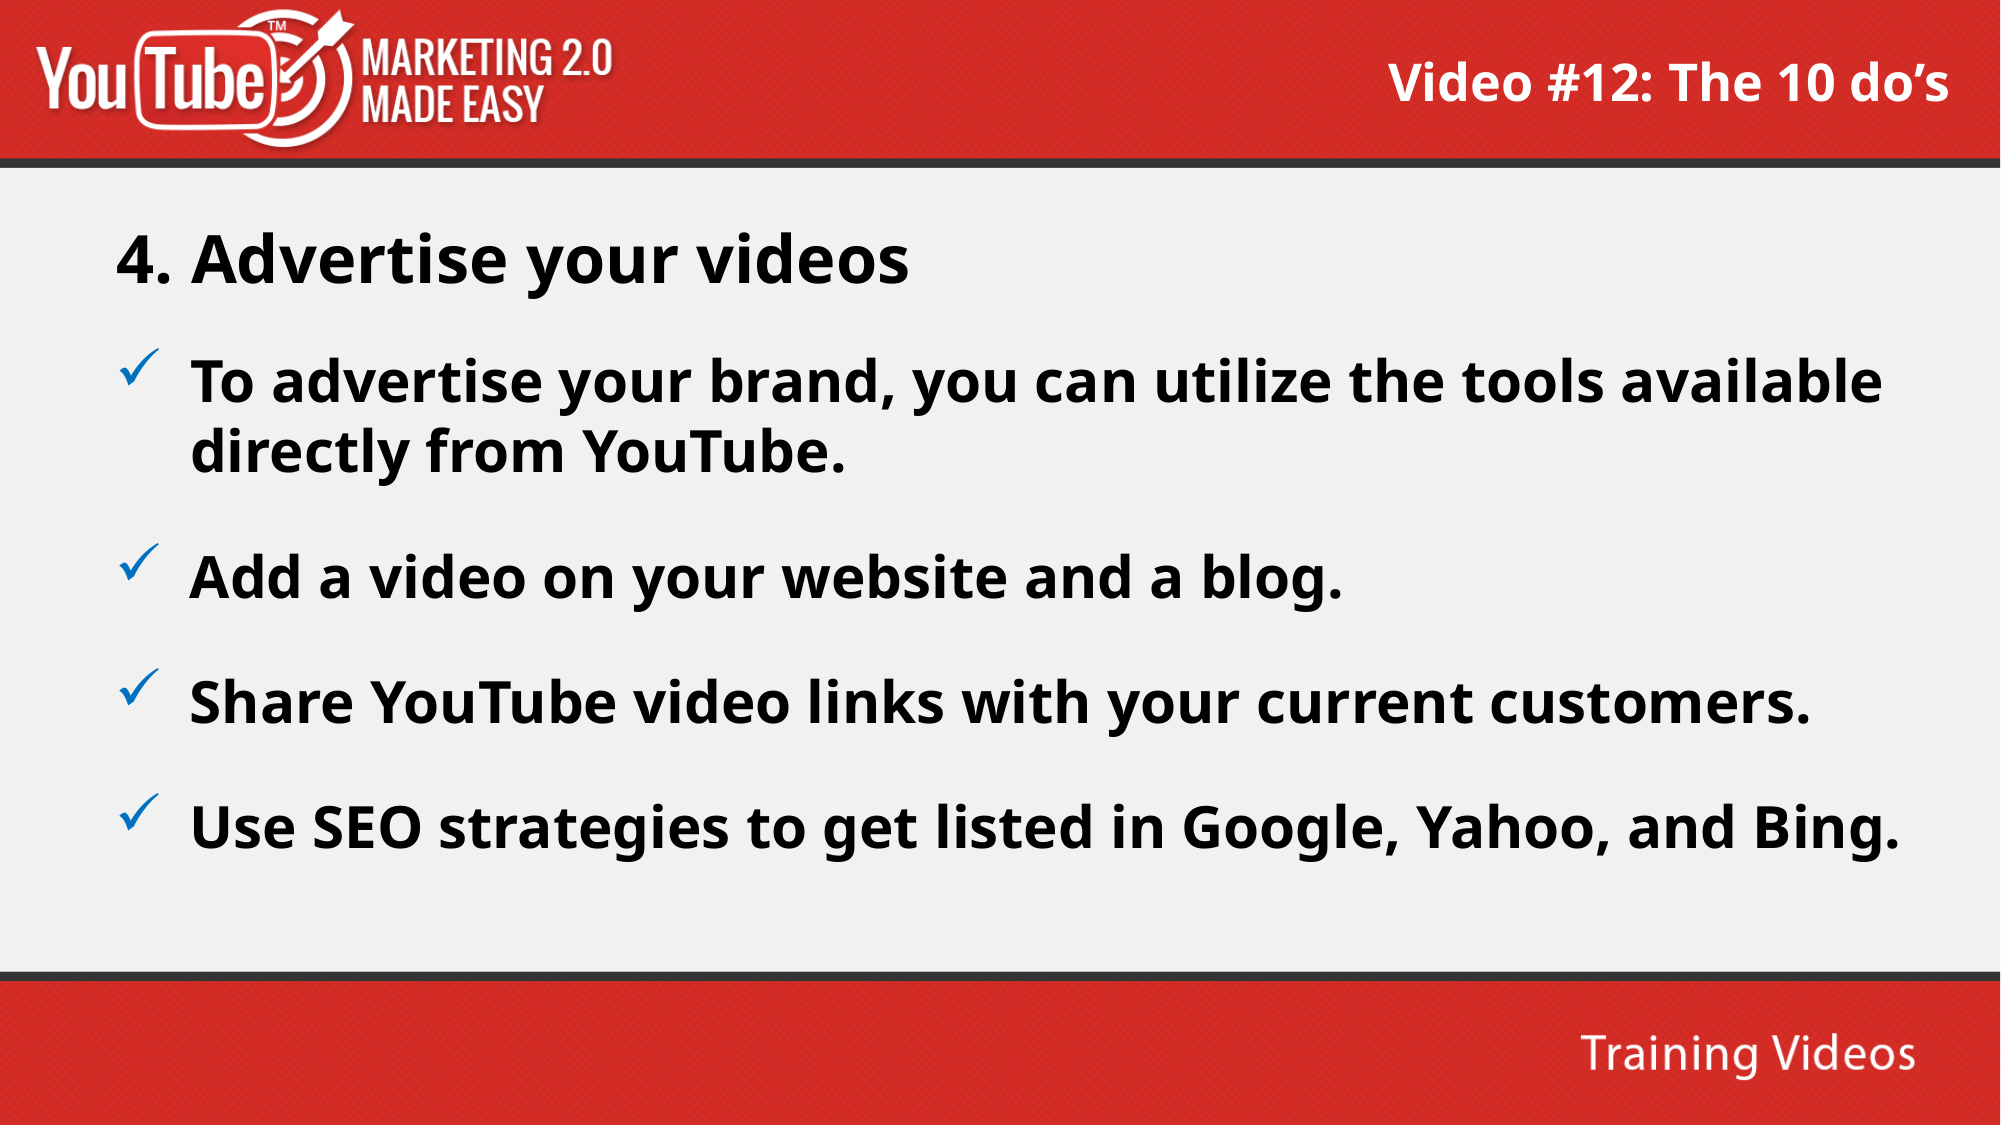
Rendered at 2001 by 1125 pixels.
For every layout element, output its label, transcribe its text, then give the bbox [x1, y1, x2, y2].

text_box To advertise your brand, you can utilize the tools available directly from YouTube. [100, 336, 1967, 492]
picture [0, 0, 2001, 1125]
text_box Use SEO strategies to get listed in Google, Yahoo, and Bing. [100, 782, 1953, 868]
text_box Video #12: The 10 do’s [899, 41, 1979, 119]
text_box Add a video on your website and a blog. [100, 532, 1953, 618]
text_box 4. Advertise your videos [84, 209, 1922, 305]
text_box Share YouTube video links with your current customers. [100, 657, 1953, 743]
